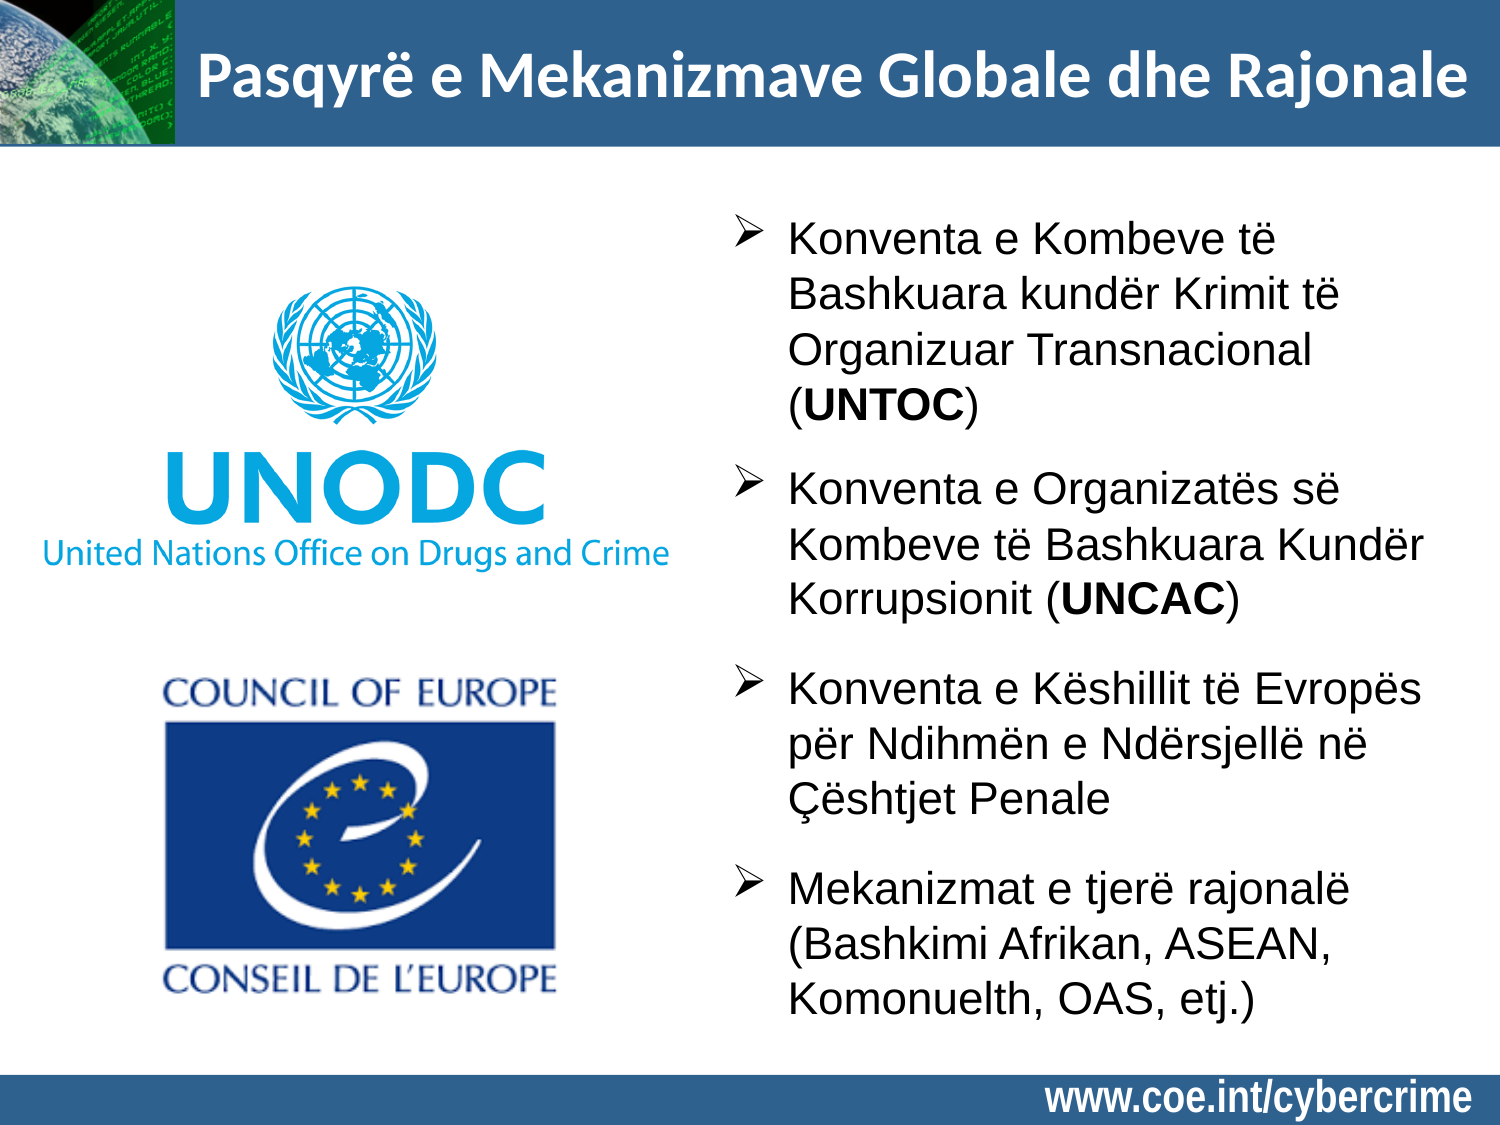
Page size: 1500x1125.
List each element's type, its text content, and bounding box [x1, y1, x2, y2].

picture [0, 0, 175, 144]
picture [41, 264, 672, 596]
picture [115, 639, 605, 1031]
text_box Pasqyrë e Mekanizmave Globale dhe Rajonale [177, 0, 1500, 149]
text_box [0, 1073, 1030, 1125]
text_box Konventa e Kombeve të Bashkuara kundër Krimit të Organizuar Transnacional (UNTOC) Konventa e Organizatës së Kombeve të Bashkuara Kundër Korrupsionit (UNCAC) Konventa e Këshillit të Evropës për Ndihmën e Ndërsjellë në Çështjet Penale Mekanizmat e tjerë rajonalë (Bashkimi Afrikan, ASEAN, Komonuelth, OAS, etj.) [716, 201, 1480, 1032]
text_box www.coe.int/cybercrime [1030, 1059, 1500, 1125]
